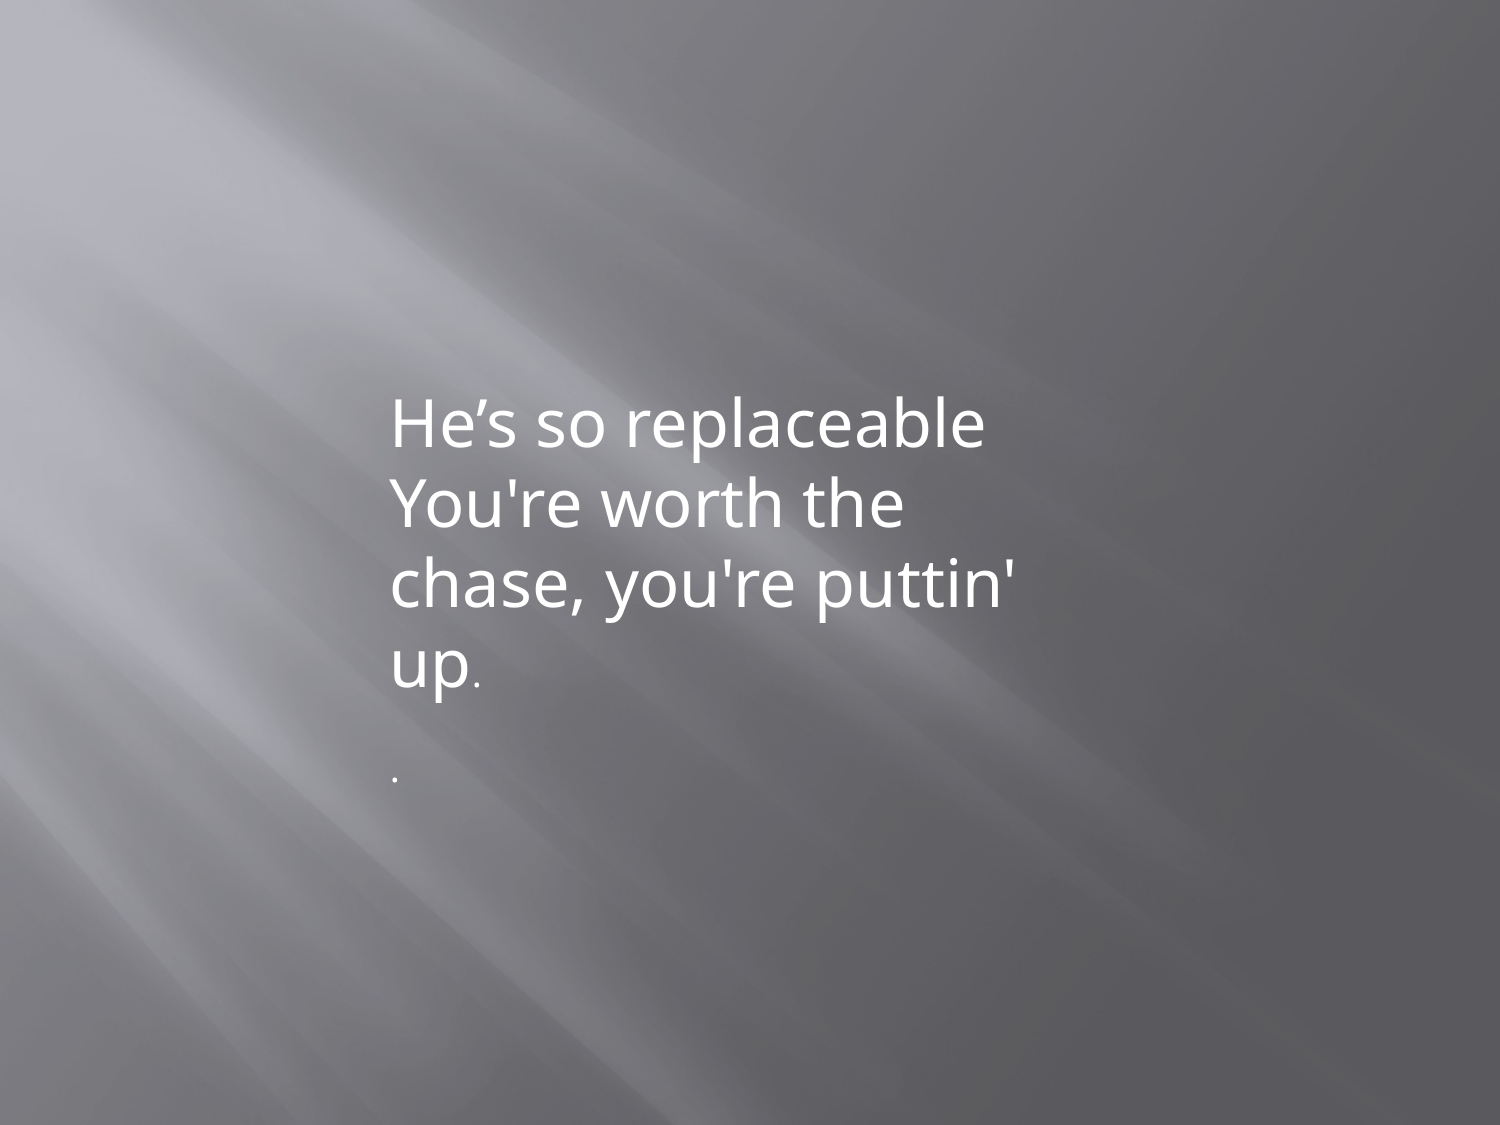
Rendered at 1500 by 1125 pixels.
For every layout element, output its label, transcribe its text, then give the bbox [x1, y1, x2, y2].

text_box He’s so replaceable You're worth the chase, you're puttin' up. . [374, 373, 1125, 1113]
